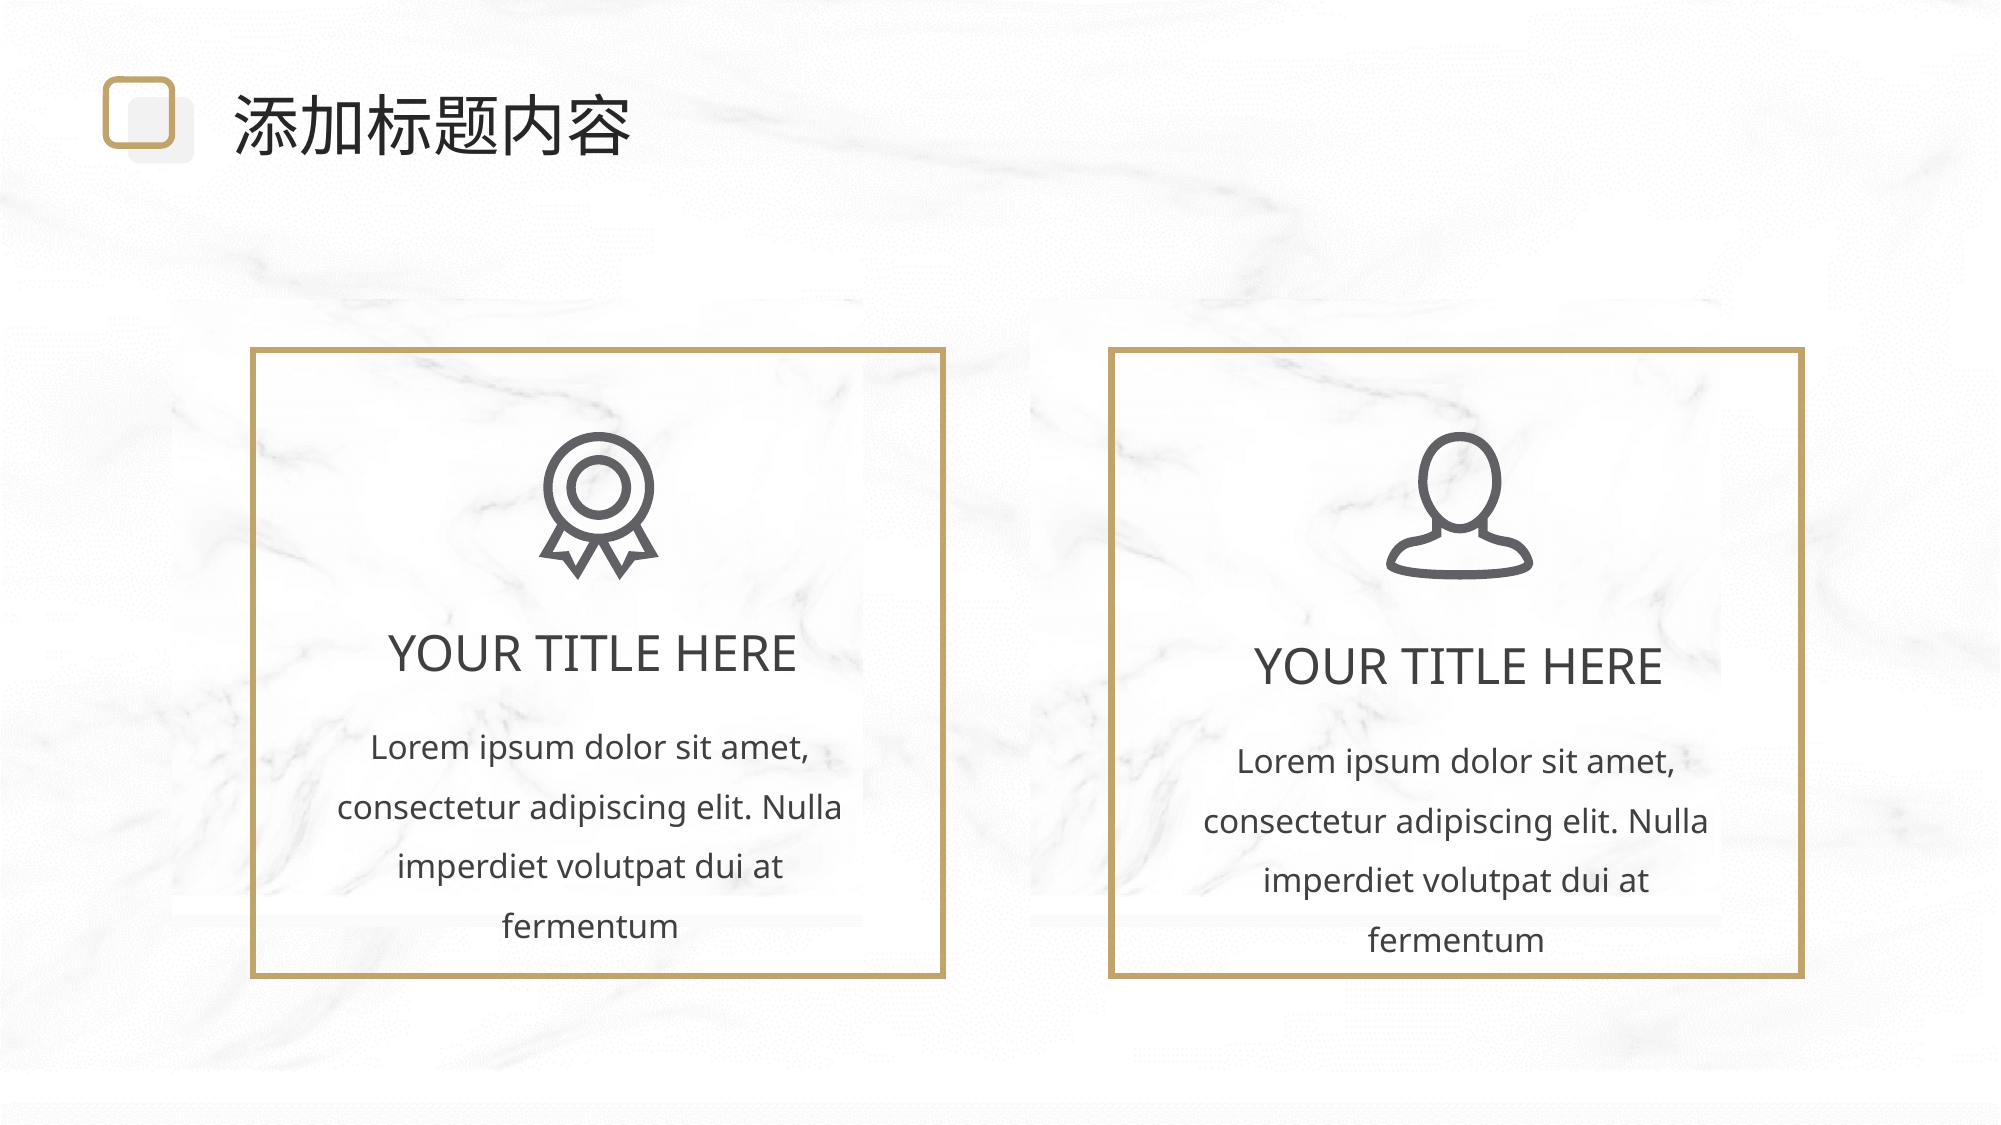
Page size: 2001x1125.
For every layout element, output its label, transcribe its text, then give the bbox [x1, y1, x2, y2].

text_box [1110, 349, 1803, 977]
picture [172, 299, 863, 927]
text_box Lorem ipsum dolor sit amet, consectetur adipiscing elit. Nulla imperdiet volutpat dui at fermentum [1172, 712, 1741, 967]
text_box [863, 349, 944, 431]
text_box Lorem ipsum dolor sit amet, consectetur adipiscing elit. Nulla imperdiet volutpat dui at fermentum [306, 698, 875, 953]
text_box 添加标题内容 [218, 76, 649, 171]
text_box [105, 79, 195, 164]
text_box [538, 431, 1534, 581]
text_box [252, 581, 944, 977]
picture [1030, 299, 1721, 927]
